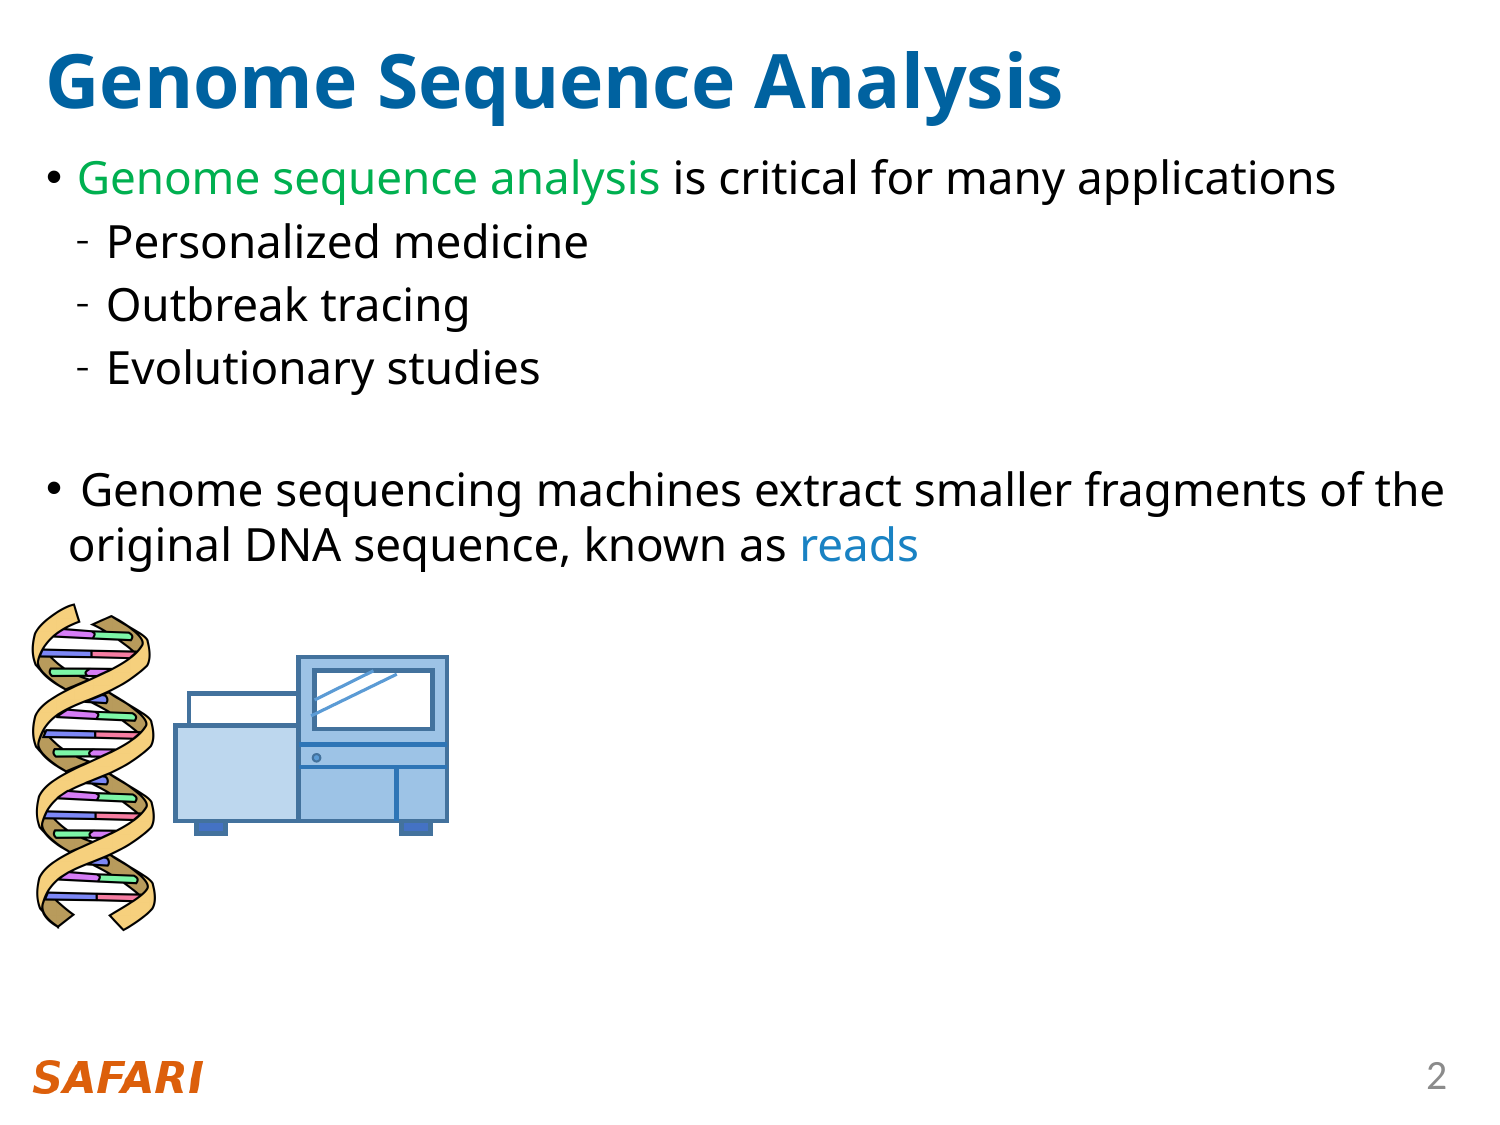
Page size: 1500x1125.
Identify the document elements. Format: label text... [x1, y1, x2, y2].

text_box [73, 766, 361, 967]
text_box [298, 745, 448, 766]
text_box [298, 768, 448, 822]
text_box [175, 725, 298, 822]
picture [19, 591, 168, 943]
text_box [314, 670, 374, 674]
text_box [401, 822, 432, 835]
text_box [188, 693, 298, 725]
text_box [298, 656, 448, 744]
list Genome sequence analysis is critical for many applications Personalized medicine Outbreak tracing Evolutionary studies [31, 141, 1487, 452]
picture [31, 1051, 209, 1104]
text_box [314, 670, 433, 730]
title Genome Sequence Analysis [31, 15, 1475, 141]
text_box Genome sequencing machines extract smaller fragments of the original DNA sequence, known as reads [31, 452, 1487, 551]
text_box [311, 674, 397, 716]
text_box [311, 753, 322, 763]
text_box [195, 822, 226, 835]
